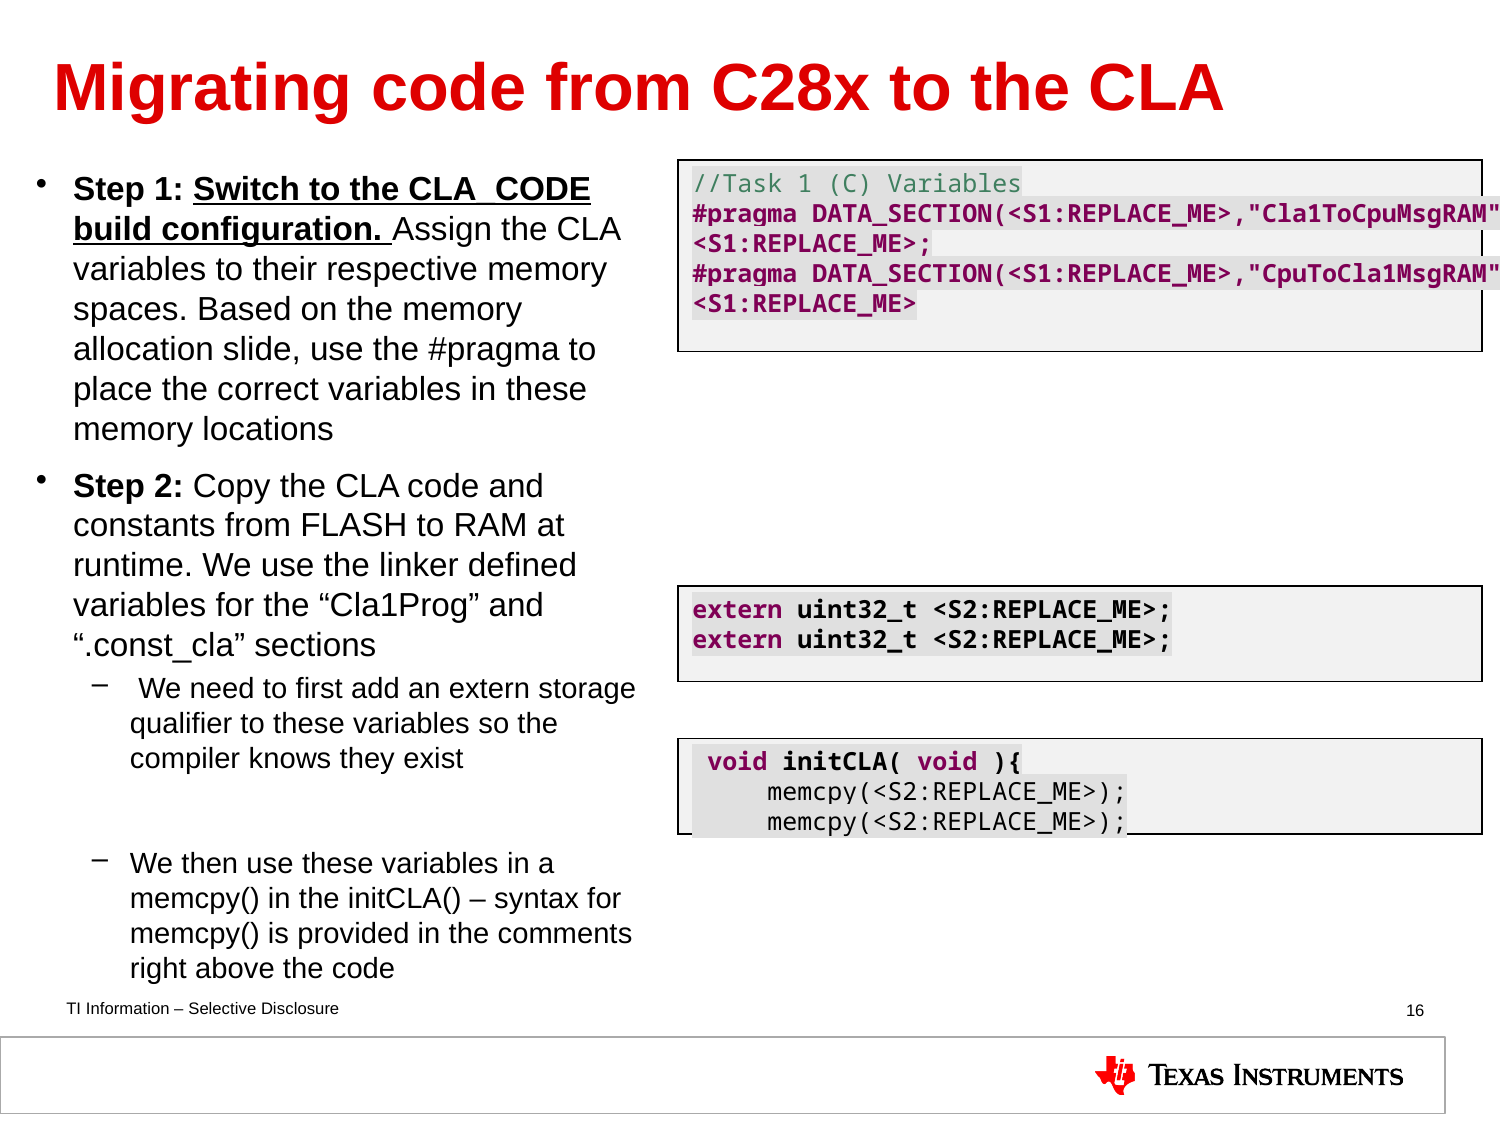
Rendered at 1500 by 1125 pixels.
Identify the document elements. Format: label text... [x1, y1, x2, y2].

title Migrating code from C28x to the CLA [37, 23, 1426, 158]
list Step 1: Switch to the CLA_CODE build configuration. Assign the CLA variables to their respective memory spaces. Based on the memory allocation slide, use the #pragma to place the correct variables in these memory locations Step 2: Copy the CLA code and constants from FLASH to RAM at runtime. We use the linker defined variables for the “Cla1Prog” and “.const_cla” sections We need to first add an extern storage qualifier to these variables so the compiler knows they exist We then use these variables in a memcpy() in the initCLA() – syntax for memcpy() is provided in the comments right above the code [20, 159, 678, 984]
picture [1095, 1056, 1403, 1095]
text_box extern uint32_t <S2:REPLACE_ME>; extern uint32_t <S2:REPLACE_ME>; [677, 586, 1482, 682]
slide_number 16 [1089, 992, 1440, 1027]
text_box //Task 1 (C) Variables #pragma DATA_SECTION(<S1:REPLACE_ME>,"Cla1ToCpuMsgRAM"); <S1:REPLACE_ME>; #pragma DATA_SECTION(<S1:REPLACE_ME>,"CpuToCla1MsgRAM"); <S1:REPLACE_ME> [677, 160, 1482, 352]
text_box void initCLA( void ){ memcpy(<S2:REPLACE_ME>); memcpy(<S2:REPLACE_ME>); [677, 738, 1482, 835]
